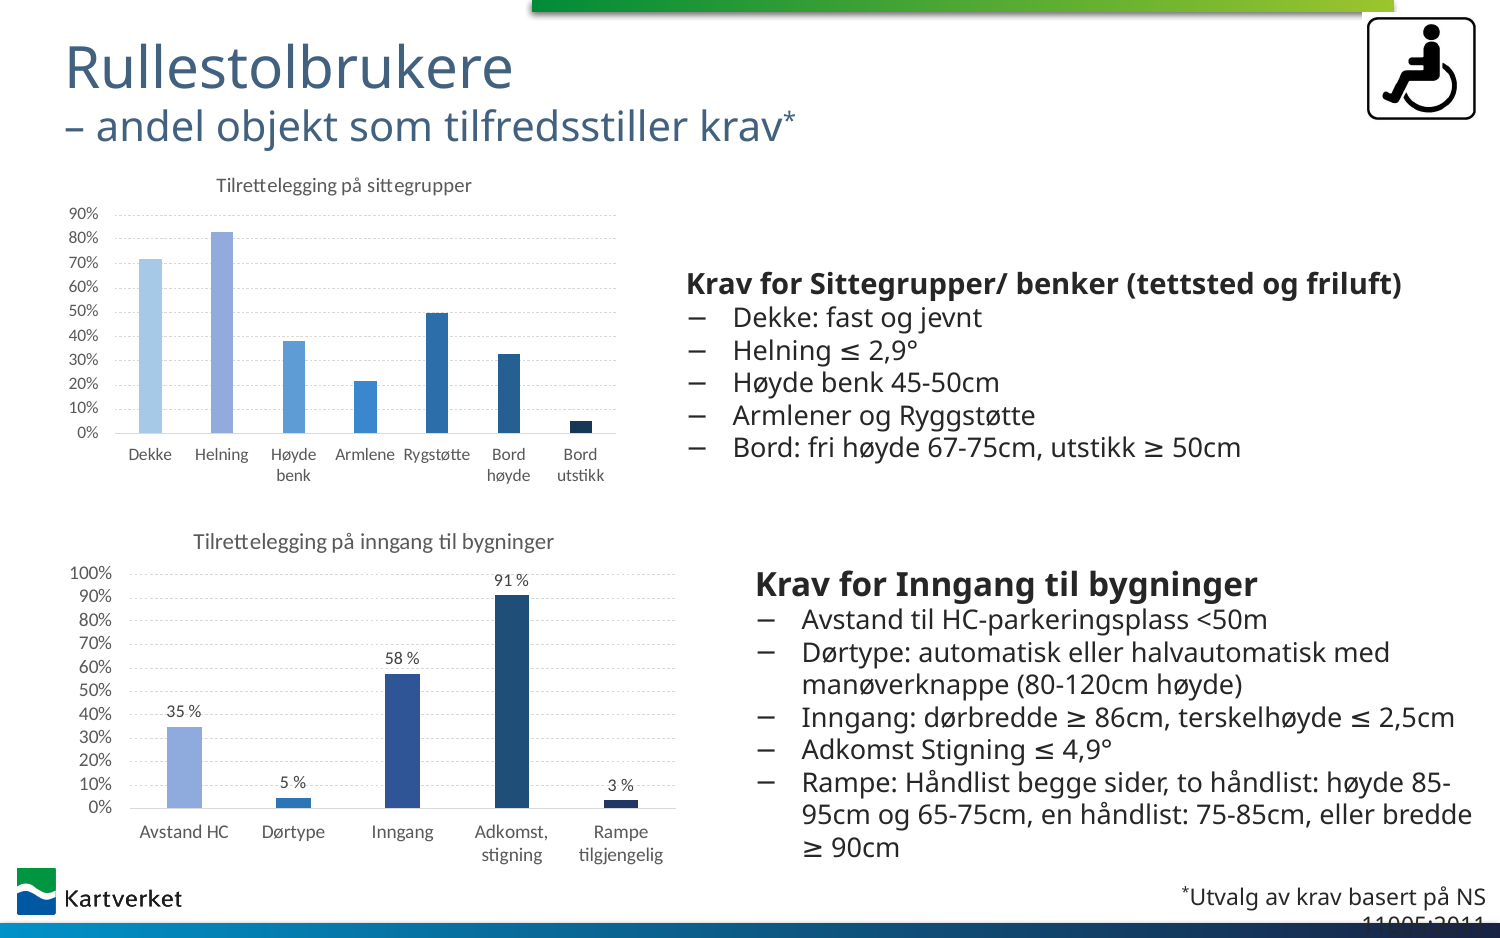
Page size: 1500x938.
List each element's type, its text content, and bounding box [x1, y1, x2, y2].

text_box Rullestolbrukere – andel objekt som tilfredsstiller krav* [49, 25, 1431, 158]
text_box Krav for Sittegrupper/ benker (tettsted og friluft) Dekke: fast og jevnt Helning ≤ 2,9° Høyde benk 45-50cm Armlener og Ryggstøtte Bord: fri høyde 67-75cm, utstikk ≥ 50cm [670, 258, 1418, 471]
text_box Krav for Inngang til bygninger Avstand til HC-parkeringsplass <50m Dørtype: automatisk eller halvautomatisk med manøverknappe (80-120cm høyde) Inngang: dørbredde ≥ 86cm, terskelhøyde ≤ 2,5cm Adkomst Stigning ≤ 4,9° Rampe: Håndlist begge sider, to håndlist: høyde 85-95cm og 65-75cm, en håndlist: 75-85cm, eller bredde ≥ 90cm [740, 555, 1491, 870]
picture [62, 166, 626, 492]
text_box *Utvalg av krav basert på NS 11005:2011 [1068, 873, 1500, 938]
picture [1362, 12, 1481, 126]
picture [62, 520, 687, 874]
